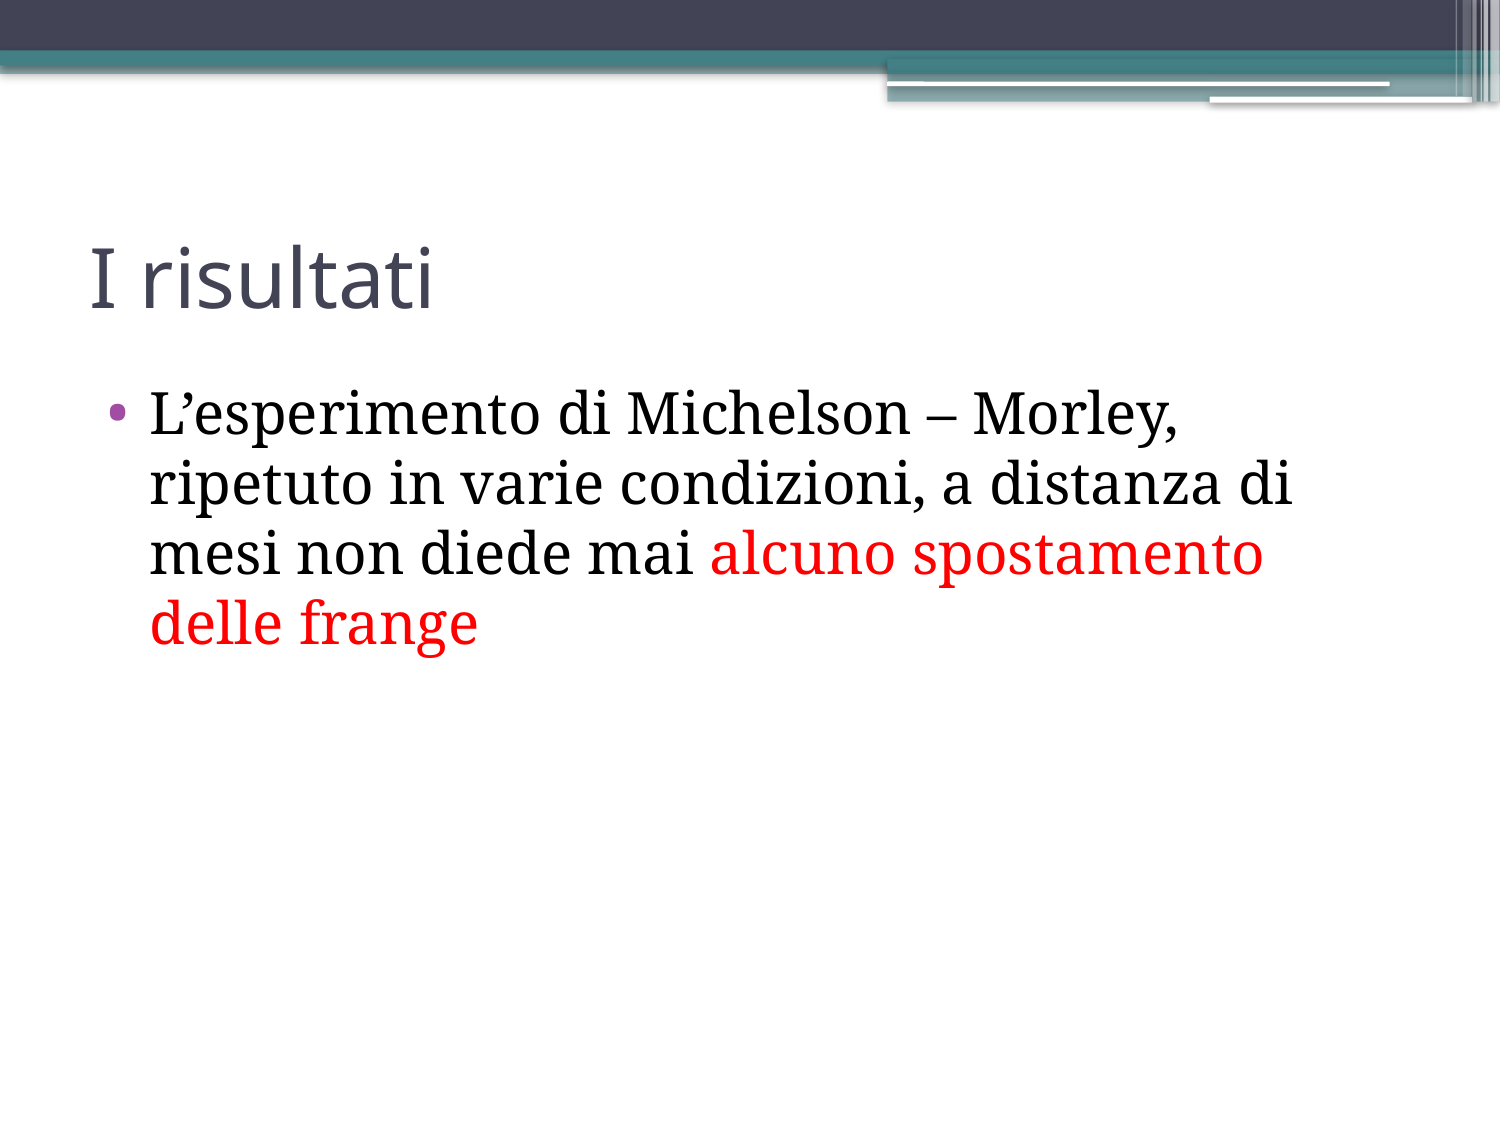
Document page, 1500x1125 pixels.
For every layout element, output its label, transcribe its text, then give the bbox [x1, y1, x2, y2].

list L’esperimento di Michelson – Morley, ripetuto in varie condizioni, a distanza di mesi non diede mai alcuno spostamento delle frange [75, 368, 1425, 1079]
title I risultati [75, 187, 1425, 363]
